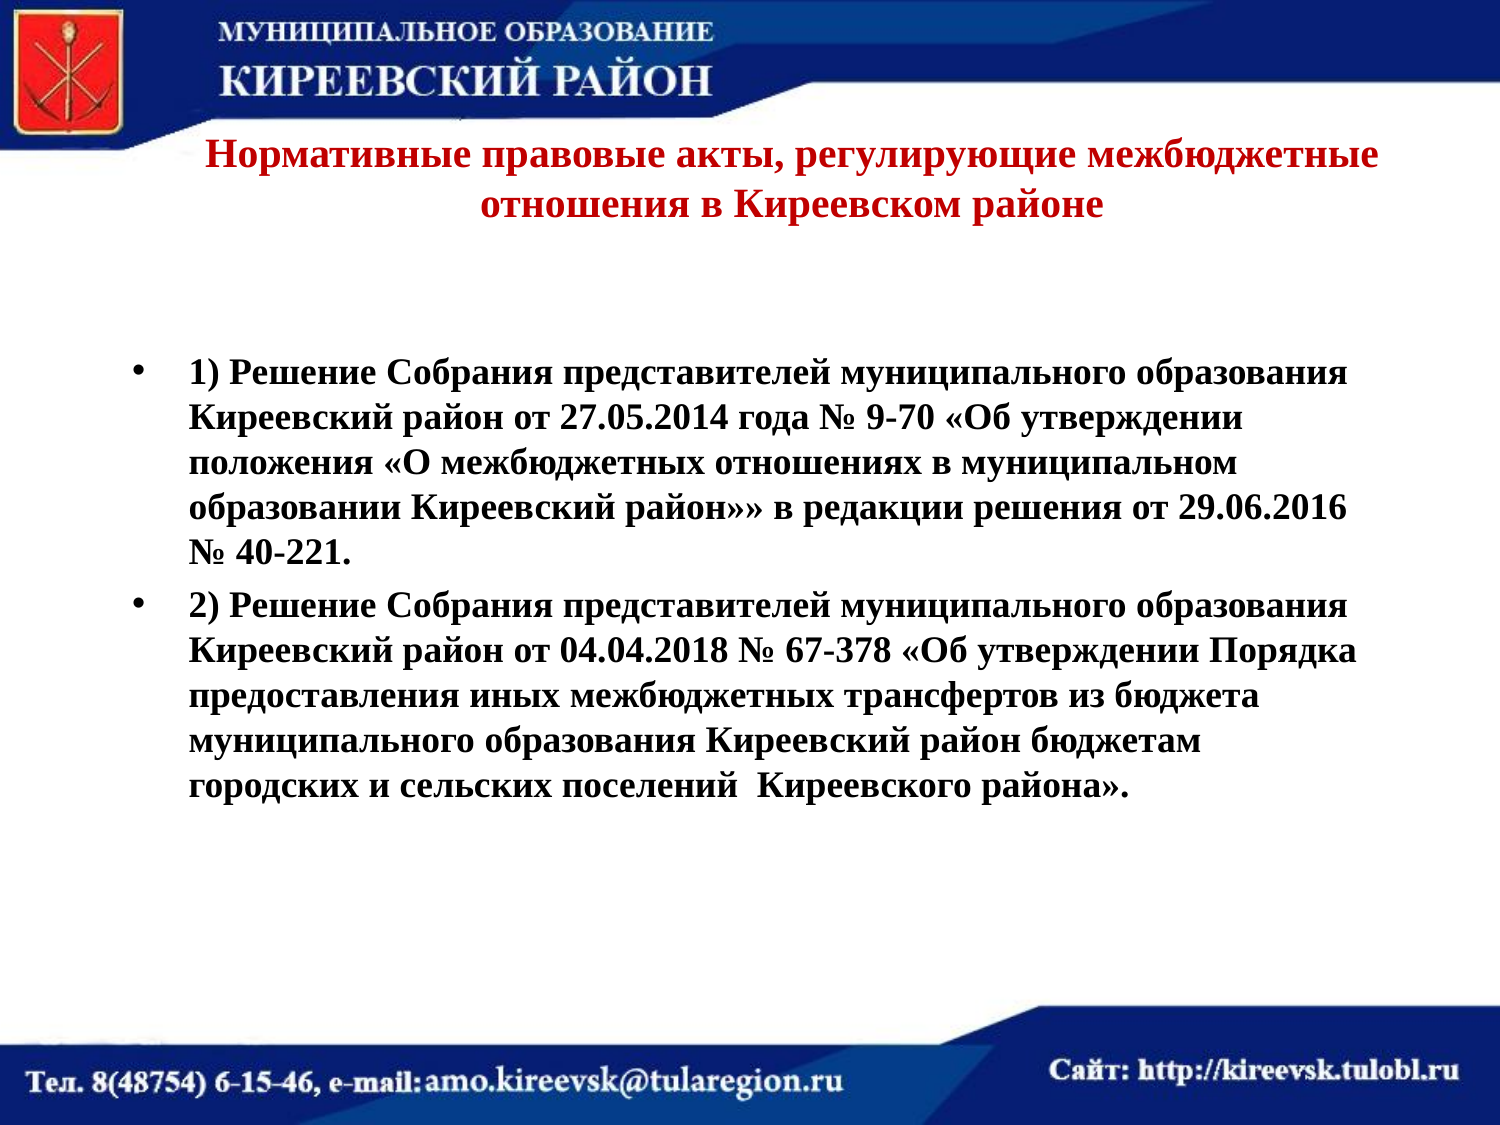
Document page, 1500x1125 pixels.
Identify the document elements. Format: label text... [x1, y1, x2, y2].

title Нормативные правовые акты, регулирующие межбюджетные отношения в Киреевском районе [117, 105, 1468, 247]
list 1) Решение Собрания представителей муниципального образования Киреевский район от 27.05.2014 года № 9-70 «Об утверждении положения «О межбюджетных отношениях в муниципальном образовании Киреевский район»» в редакции решения от 29.06.2016 № 40-221. 2) Решение Собрания представителей муниципального образования Киреевский район от 04.04.2018 № 67-378 «Об утверждении Порядка предоставления иных межбюджетных трансфертов из бюджета муниципального образования Киреевский район бюджетам городских и сельских поселений Киреевского района». [117, 339, 1390, 935]
picture [0, 0, 1500, 1125]
